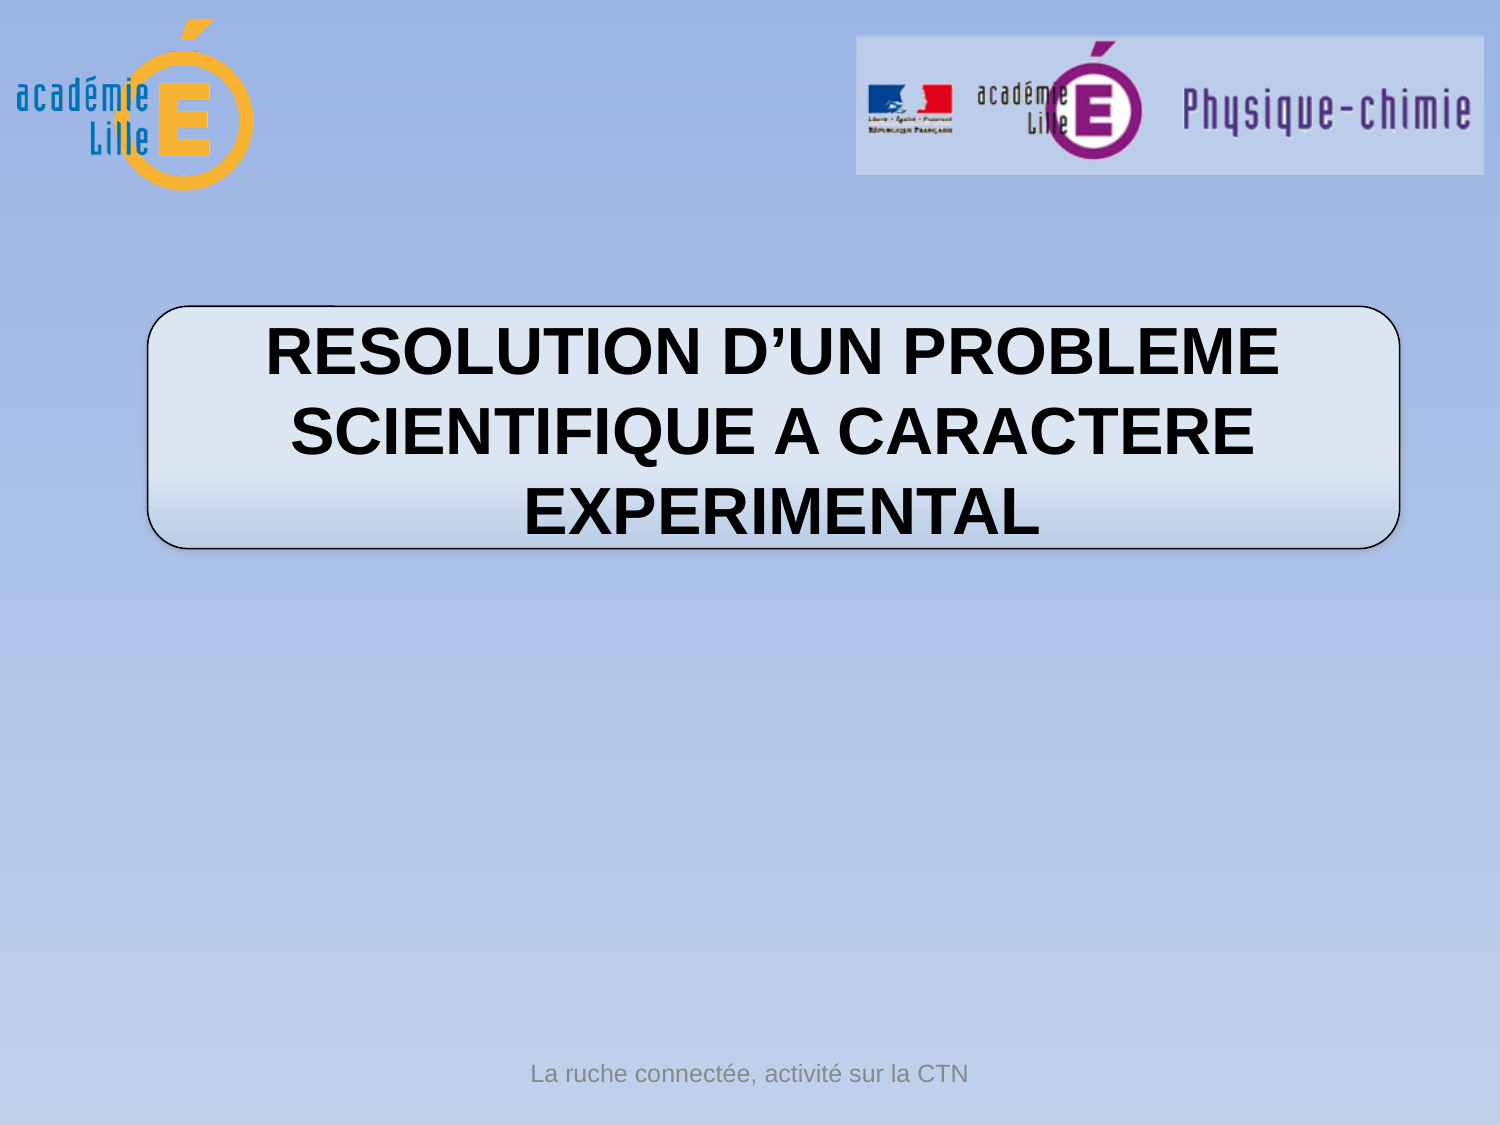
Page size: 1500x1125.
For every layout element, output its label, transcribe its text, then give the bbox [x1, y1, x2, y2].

text_box RESOLUTION D’UN PROBLEME SCIENTIFIQUE A CARACTERE EXPERIMENTAL [147, 306, 1400, 549]
footer La ruche connectée, activité sur la CTN [512, 1042, 988, 1103]
picture [17, 18, 255, 191]
picture [855, 34, 1485, 175]
